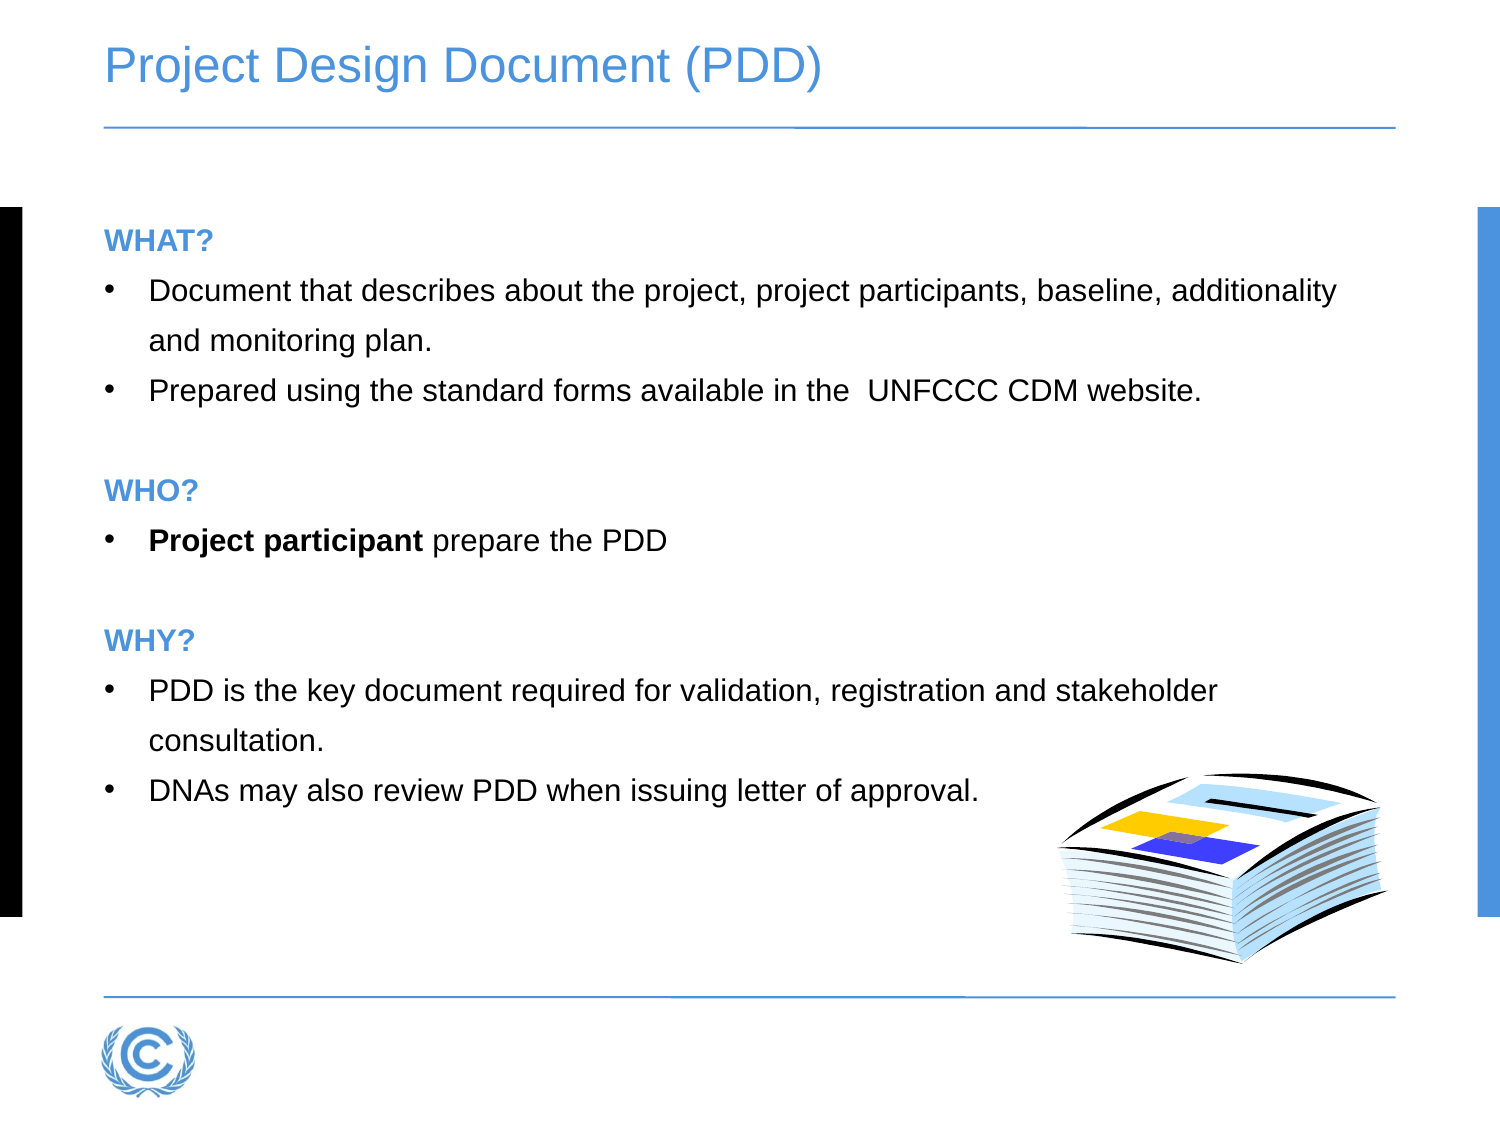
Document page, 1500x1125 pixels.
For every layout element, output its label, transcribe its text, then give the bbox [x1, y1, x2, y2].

picture [101, 1001, 209, 1108]
list WHAT? Document that describes about the project, project participants, baseline, additionality and monitoring plan. Prepared using the standard forms available in the UNFCCC CDM website. WHO? Project participant prepare the PDD WHY? PDD is the key document required for validation, registration and stakeholder consultation. DNAs may also review PDD when issuing letter of approval. [104, 207, 1395, 918]
picture [1056, 762, 1389, 965]
title Project Design Document (PDD) [104, 50, 1396, 103]
